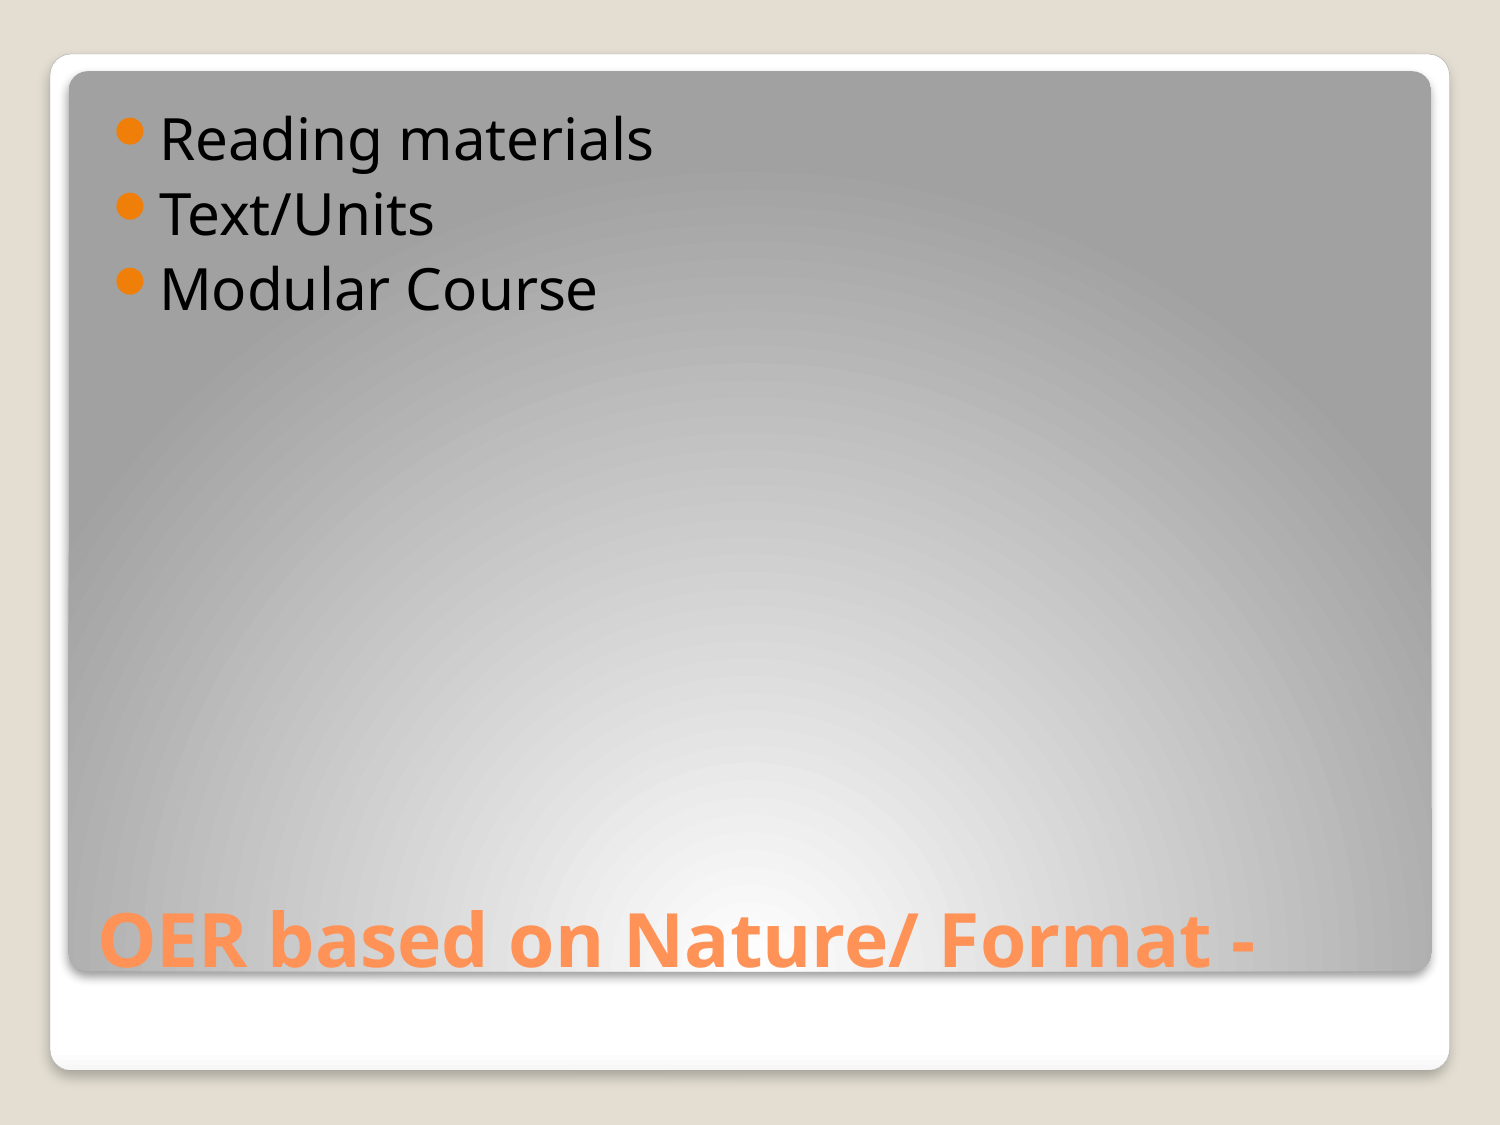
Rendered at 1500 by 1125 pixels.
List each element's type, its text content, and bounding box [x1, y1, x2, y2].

title OER based on Nature/ Format - [82, 817, 1425, 990]
list Reading materials Text/Units Modular Course [82, 86, 1425, 774]
